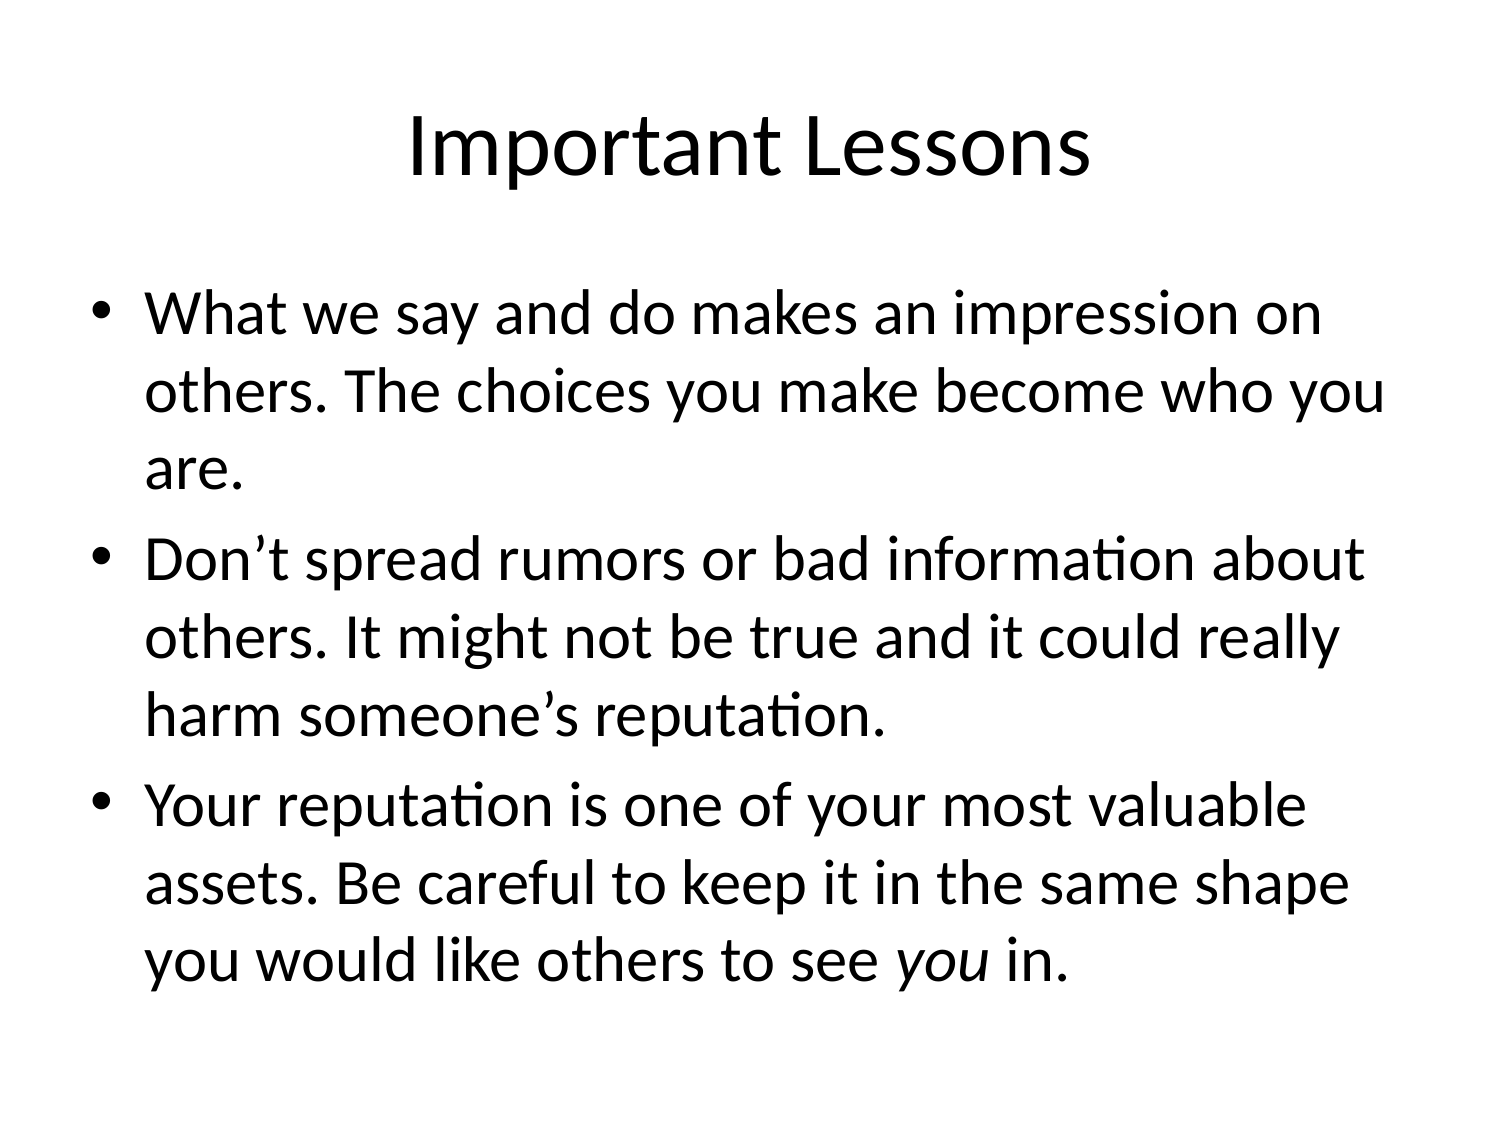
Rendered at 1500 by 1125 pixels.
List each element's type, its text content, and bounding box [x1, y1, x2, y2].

list What we say and do makes an impression on others. The choices you make become who you are. Don’t spread rumors or bad information about others. It might not be true and it could really harm someone’s reputation. Your reputation is one of your most valuable assets. Be careful to keep it in the same shape you would like others to see you in. [75, 262, 1425, 1005]
title Important Lessons [75, 45, 1425, 233]
